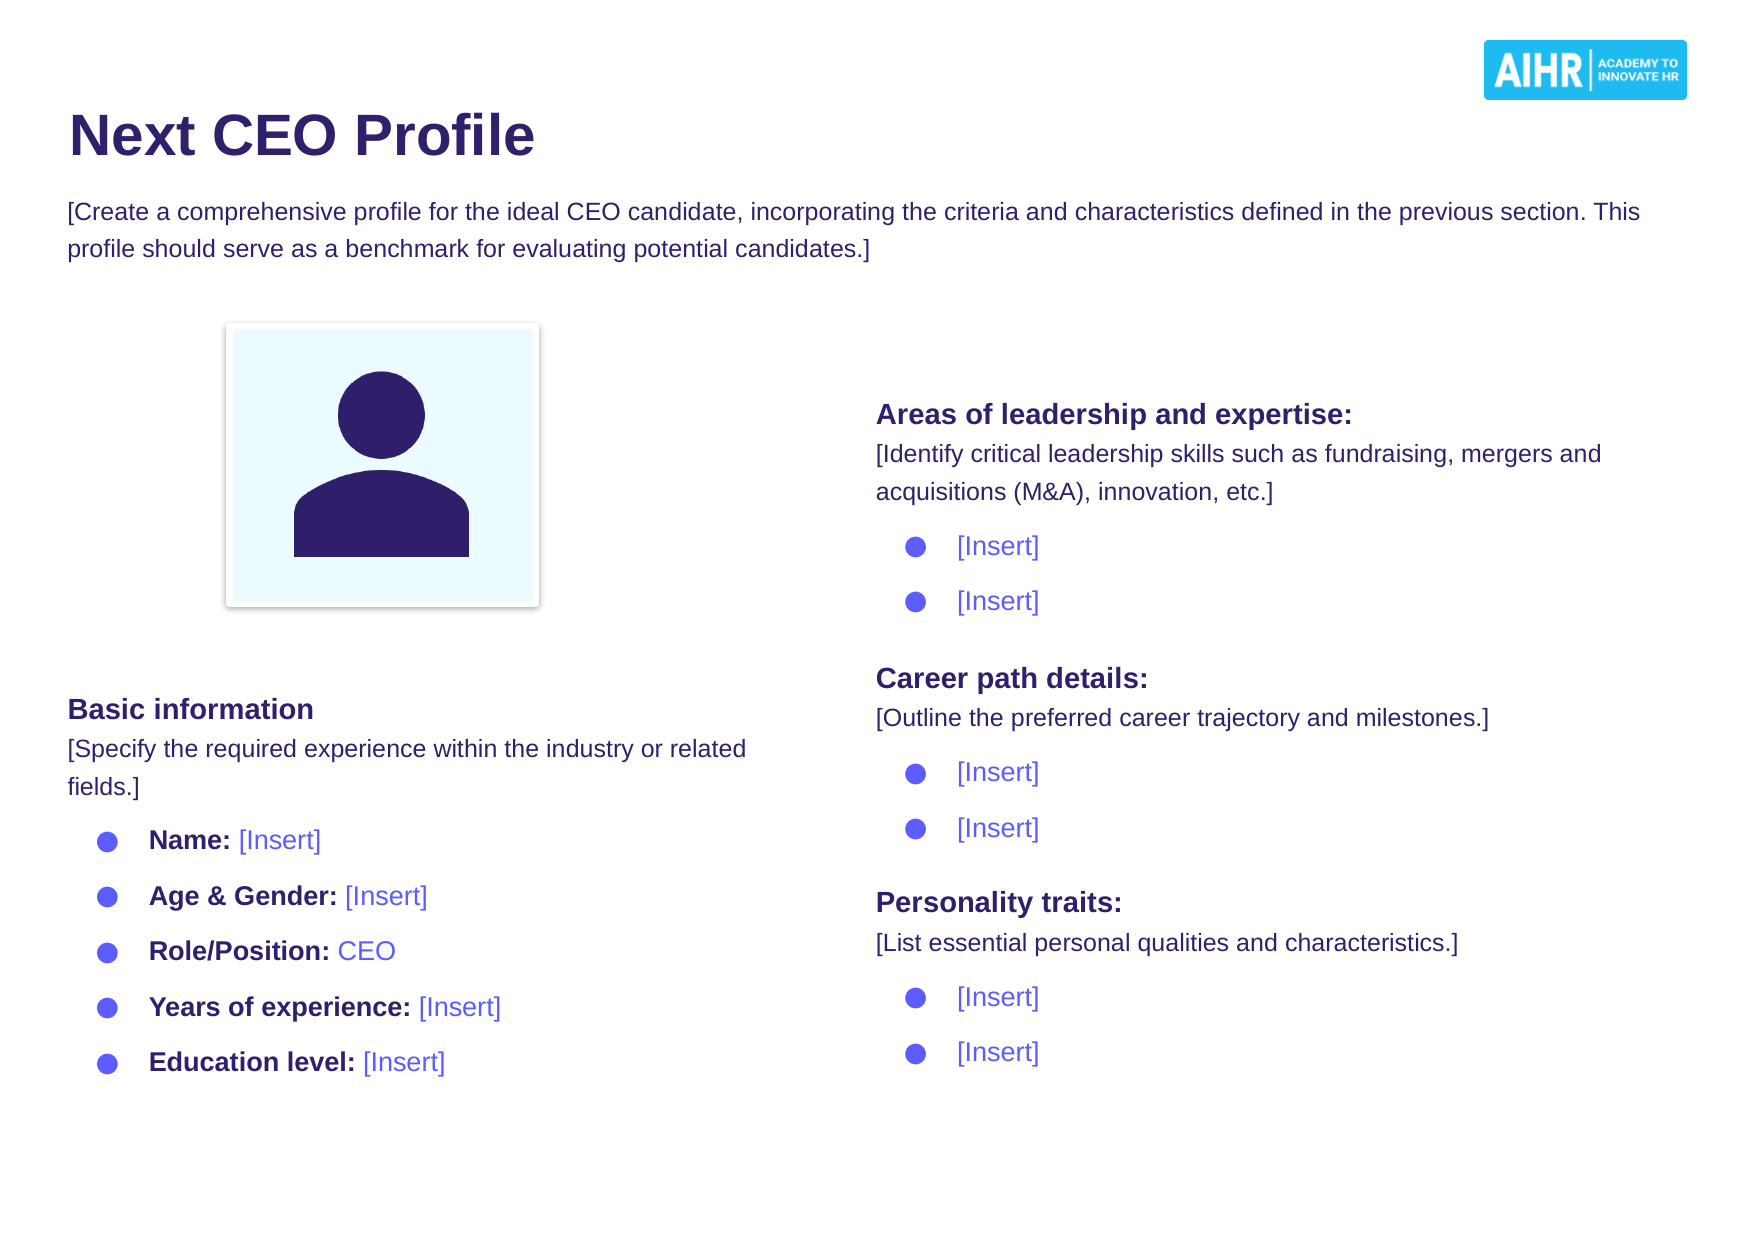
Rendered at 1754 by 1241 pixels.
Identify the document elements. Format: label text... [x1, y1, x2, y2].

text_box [229, 325, 537, 605]
subtitle Areas of leadership and expertise: [Identify critical leadership skills such as fundraising, mergers and acquisitions (M&A), innovation, etc.] [Insert] [Insert] Career path details: [Outline the preferred career trajectory and milestones.] [Insert] [Insert] Personality traits: [List essential personal qualities and characteristics.] [Insert] [Insert] [875, 386, 1670, 1103]
subtitle Basic information [Specify the required experience within the industry or related fields.] Name: [Insert] Age & Gender: [Insert] Role/Position: CEO Years of experience: [Insert] Education level: [Insert] [67, 623, 827, 1113]
picture [1484, 40, 1687, 100]
text_box [Create a comprehensive profile for the ideal CEO candidate, incorporating the criteria and characteristics defined in the previous section. This profile should serve as a benchmark for evaluating potential candidates.] [67, 187, 1685, 225]
title Next CEO Profile [69, 86, 1436, 168]
